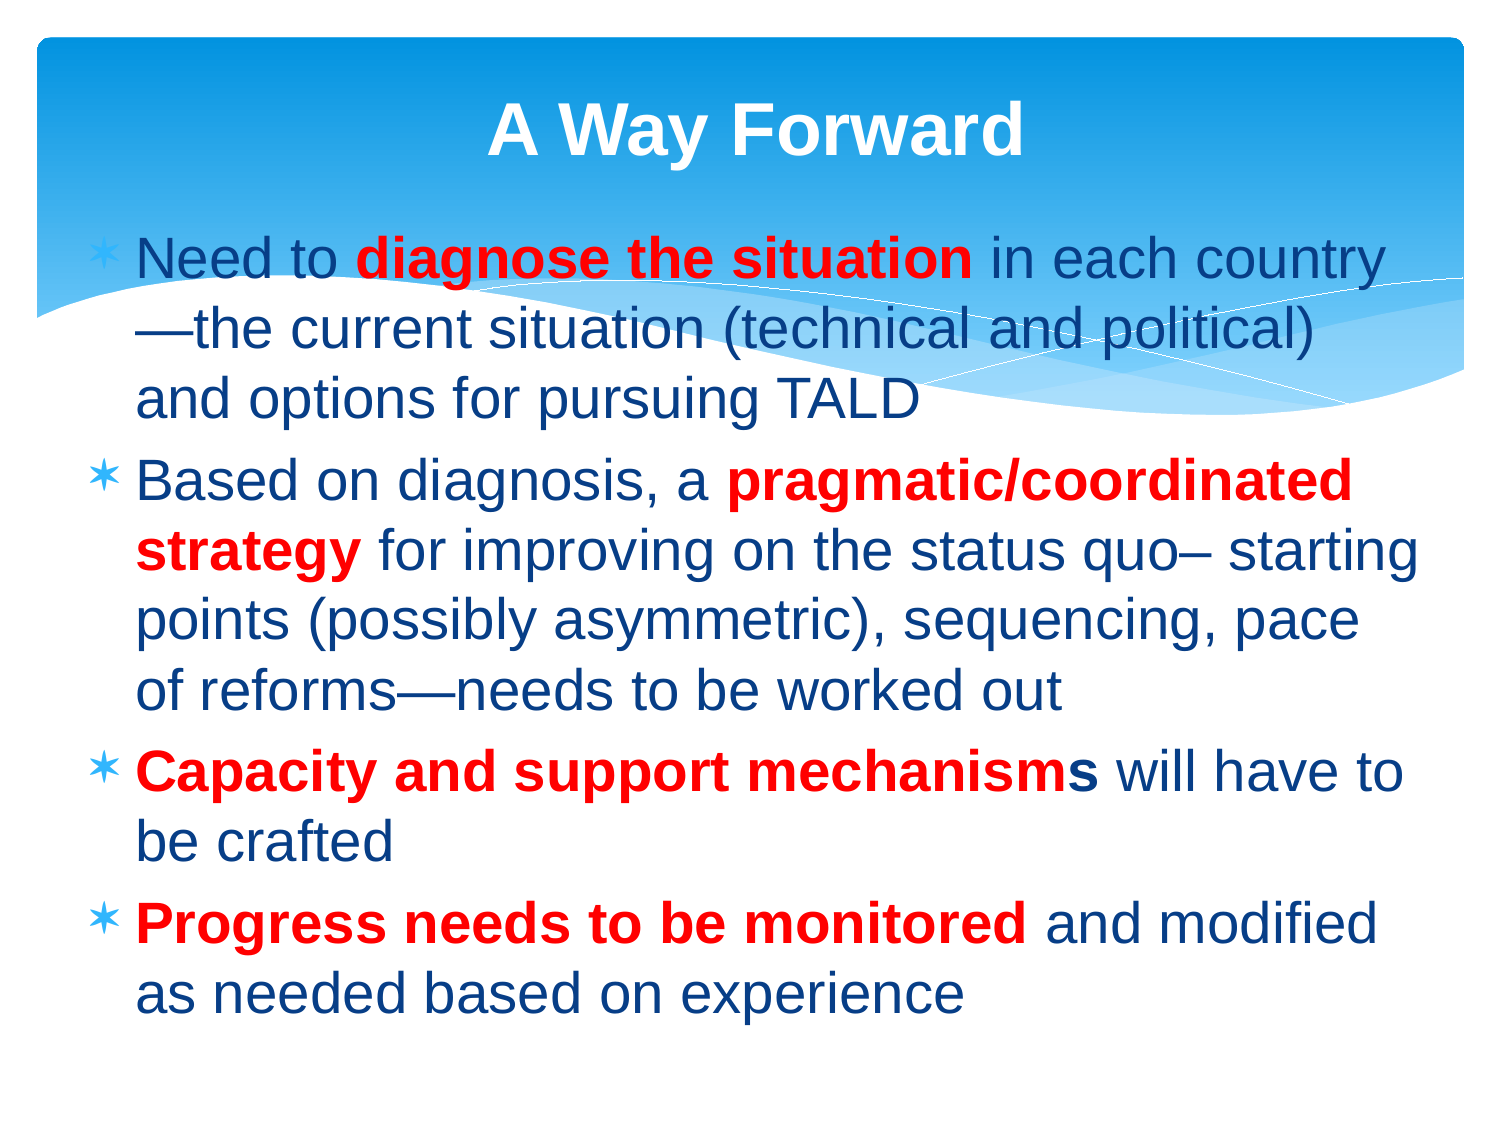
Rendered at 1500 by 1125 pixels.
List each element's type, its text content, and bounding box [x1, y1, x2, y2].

list Need to diagnose the situation in each country—the current situation (technical and political) and options for pursuing TALD Based on diagnosis, a pragmatic/coordinated strategy for improving on the status quo– starting points (possibly asymmetric), sequencing, pace of reforms—needs to be worked out Capacity and support mechanisms will have to be crafted Progress needs to be monitored and modified as needed based on experience [75, 212, 1438, 1038]
title A Way Forward [75, 62, 1438, 188]
